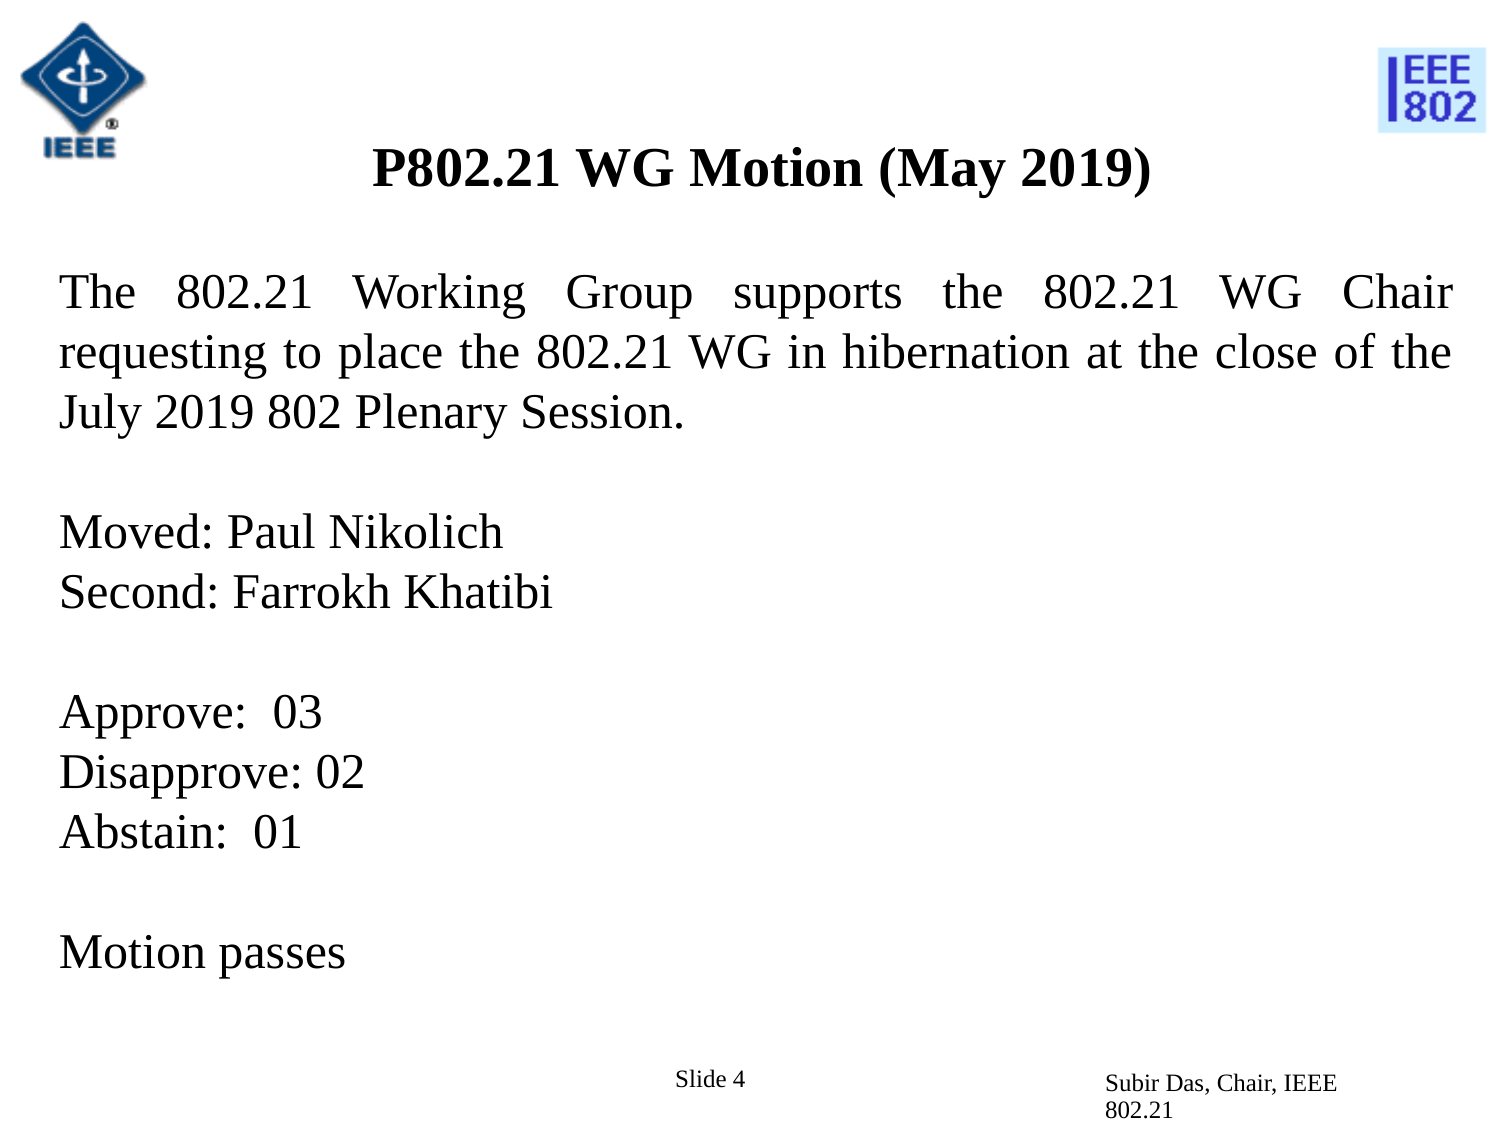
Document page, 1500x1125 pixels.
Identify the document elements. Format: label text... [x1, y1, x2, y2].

footer Subir Das, Chair, IEEE 802.21 [1090, 1062, 1402, 1093]
title P802.21 WG Motion (May 2019) [125, 112, 1400, 225]
text_box The 802.21 Working Group supports the 802.21 WG Chair requesting to place the 802.21 WG in hibernation at the close of the July 2019 802 Plenary Session. Moved: Paul Nikolich Second: Farrokh Khatibi Approve: 03 Disapprove: 02 Abstain: 01 Motion passes [43, 250, 1469, 986]
picture [15, 20, 152, 162]
text_box Slide 3 [675, 1062, 838, 1093]
picture [1362, 29, 1499, 158]
